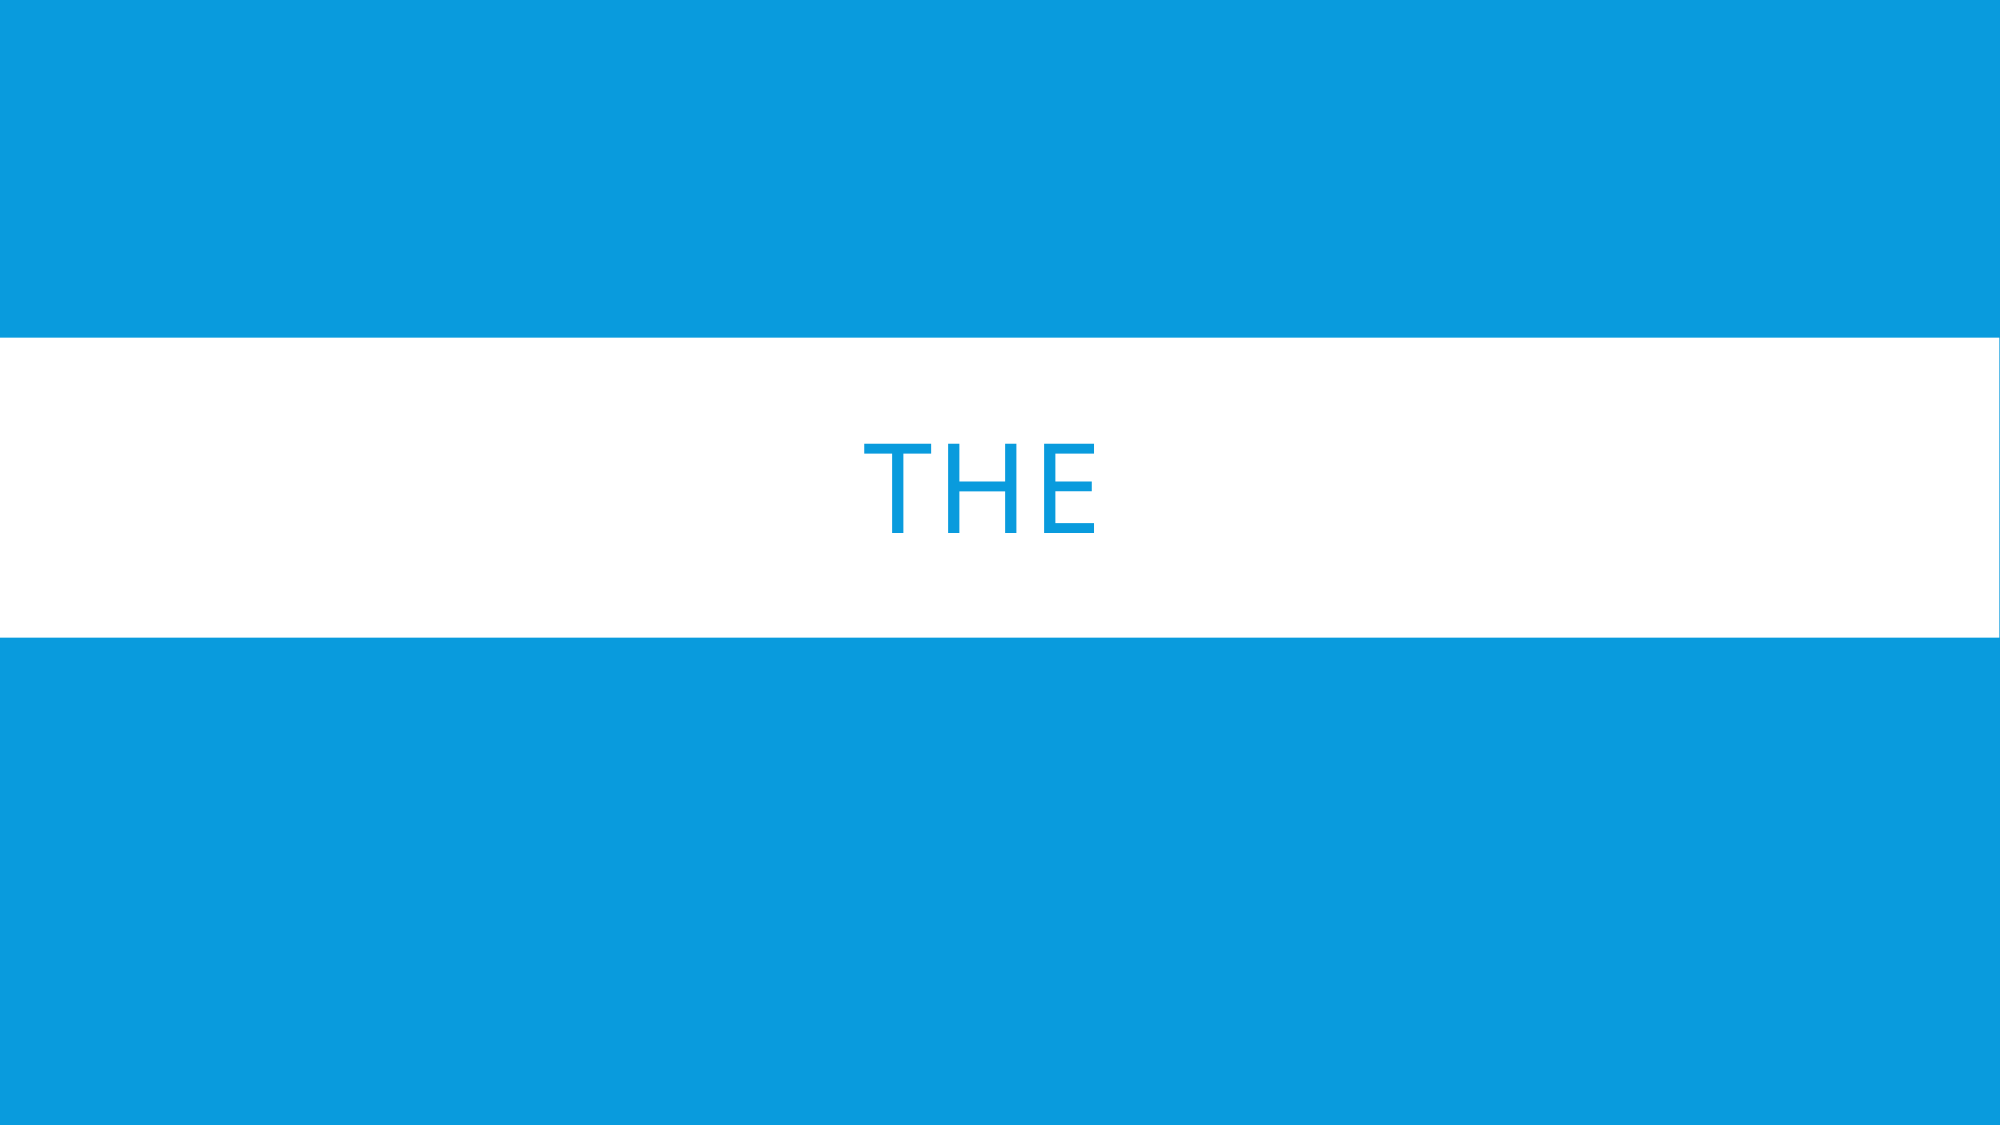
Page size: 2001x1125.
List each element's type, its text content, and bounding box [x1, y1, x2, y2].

title THE [60, 355, 1942, 641]
